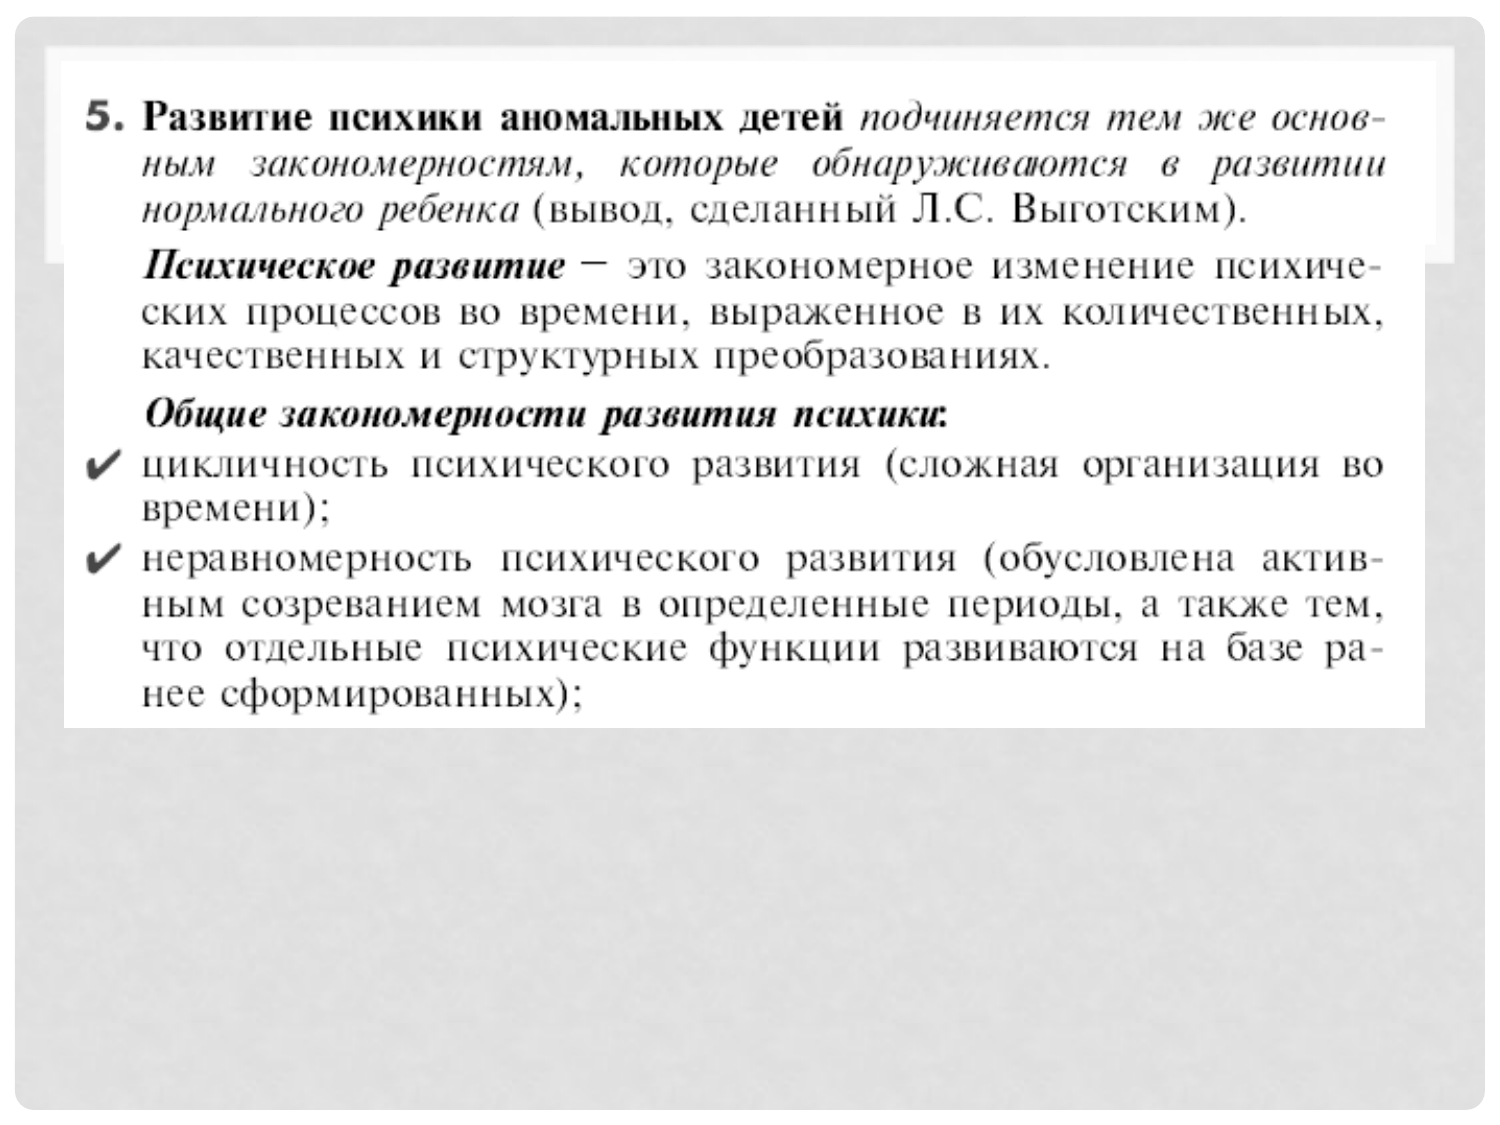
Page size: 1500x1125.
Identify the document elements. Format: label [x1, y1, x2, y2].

picture [64, 89, 1426, 729]
